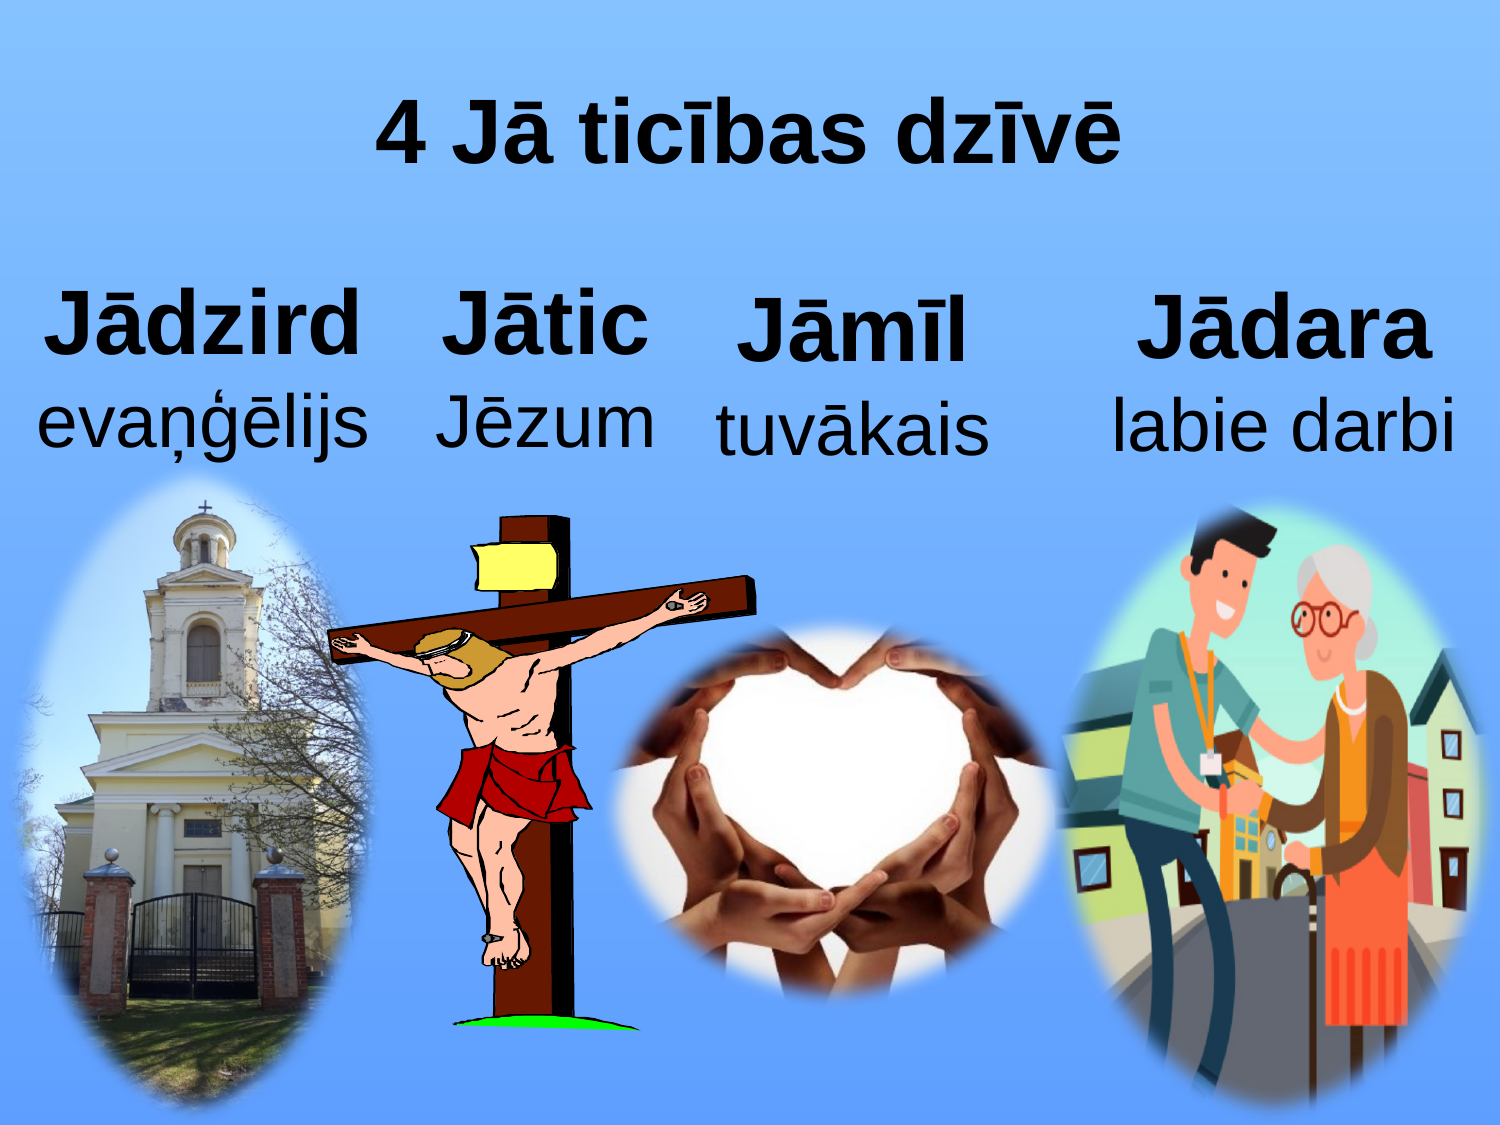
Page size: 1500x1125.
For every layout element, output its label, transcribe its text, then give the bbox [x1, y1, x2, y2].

text_box Jātic Jēzum [402, 255, 697, 470]
text_box Jāmīl tuvākais [673, 262, 1034, 478]
picture [5, 455, 1500, 1125]
text_box Jādzird evaņģēlijs [5, 255, 402, 470]
text_box Jādara labie darbi [1092, 259, 1477, 474]
title 4 Jā ticības dzīvē [0, 56, 1500, 197]
